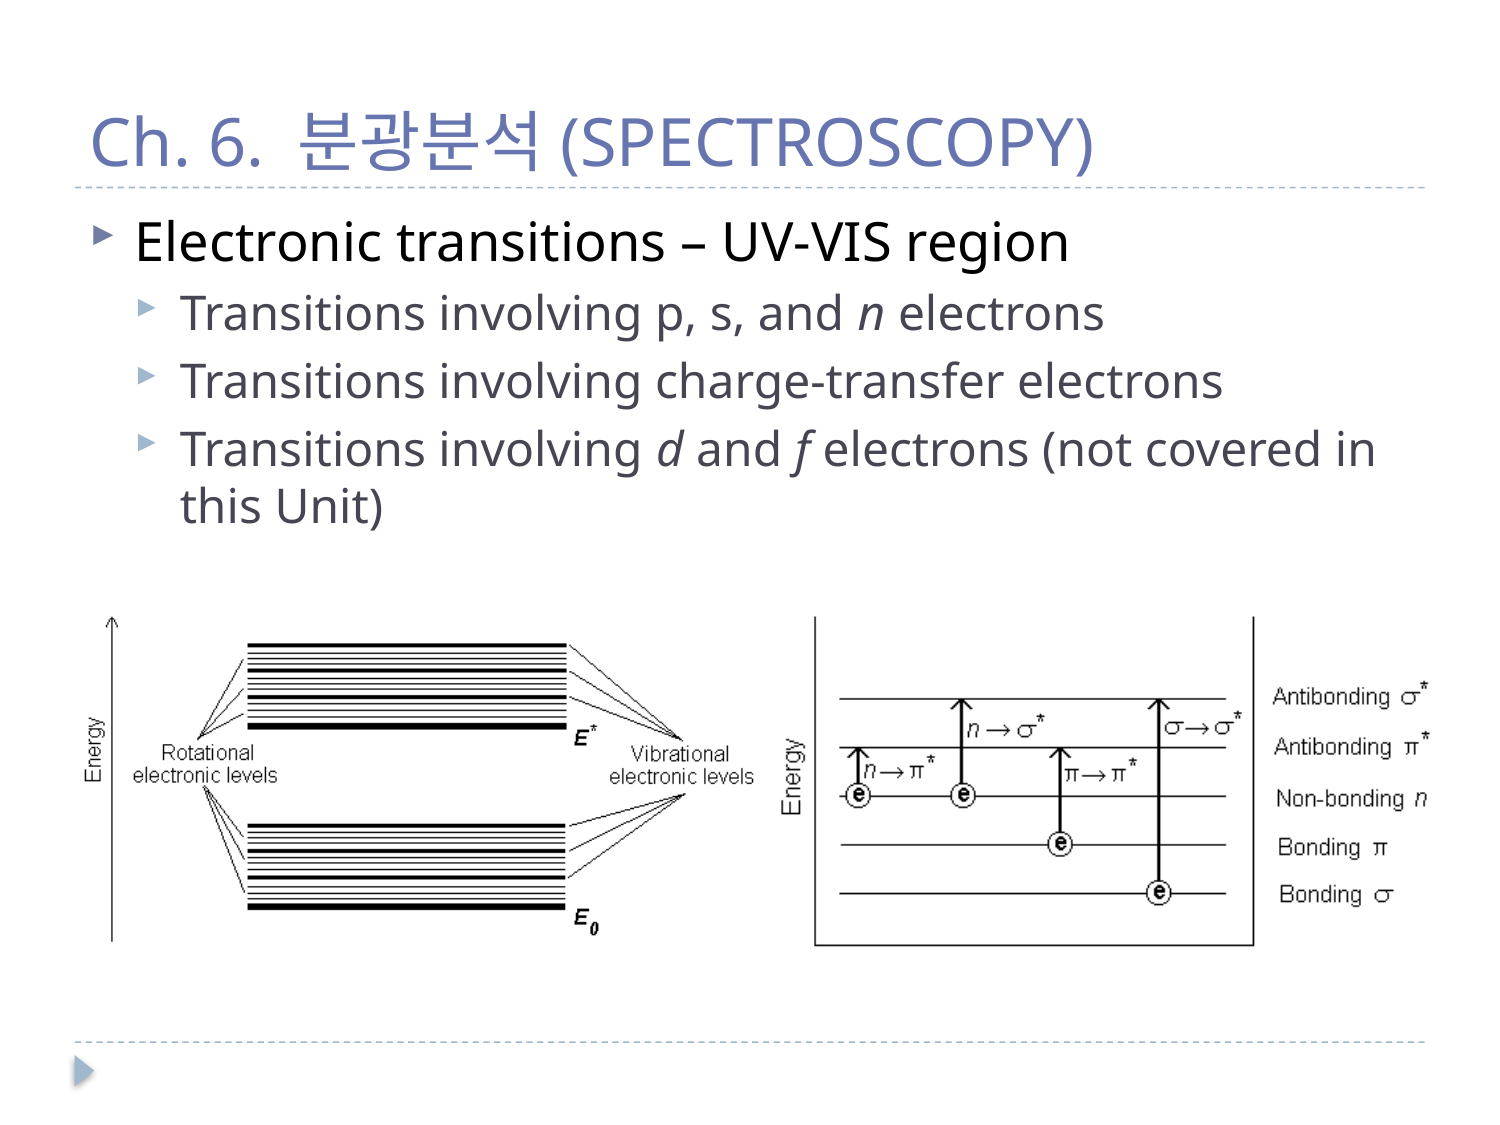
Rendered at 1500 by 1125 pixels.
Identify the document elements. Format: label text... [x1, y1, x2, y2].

list Electronic transitions – UV-VIS region Transitions involving p, s, and n electrons Transitions involving charge-transfer electrons Transitions involving d and f electrons (not covered in this Unit) [75, 200, 1425, 1010]
picture [77, 609, 756, 946]
picture [777, 609, 1433, 948]
title Ch. 6. 분광분석(SPECTROSCOPY) [75, 24, 1425, 188]
